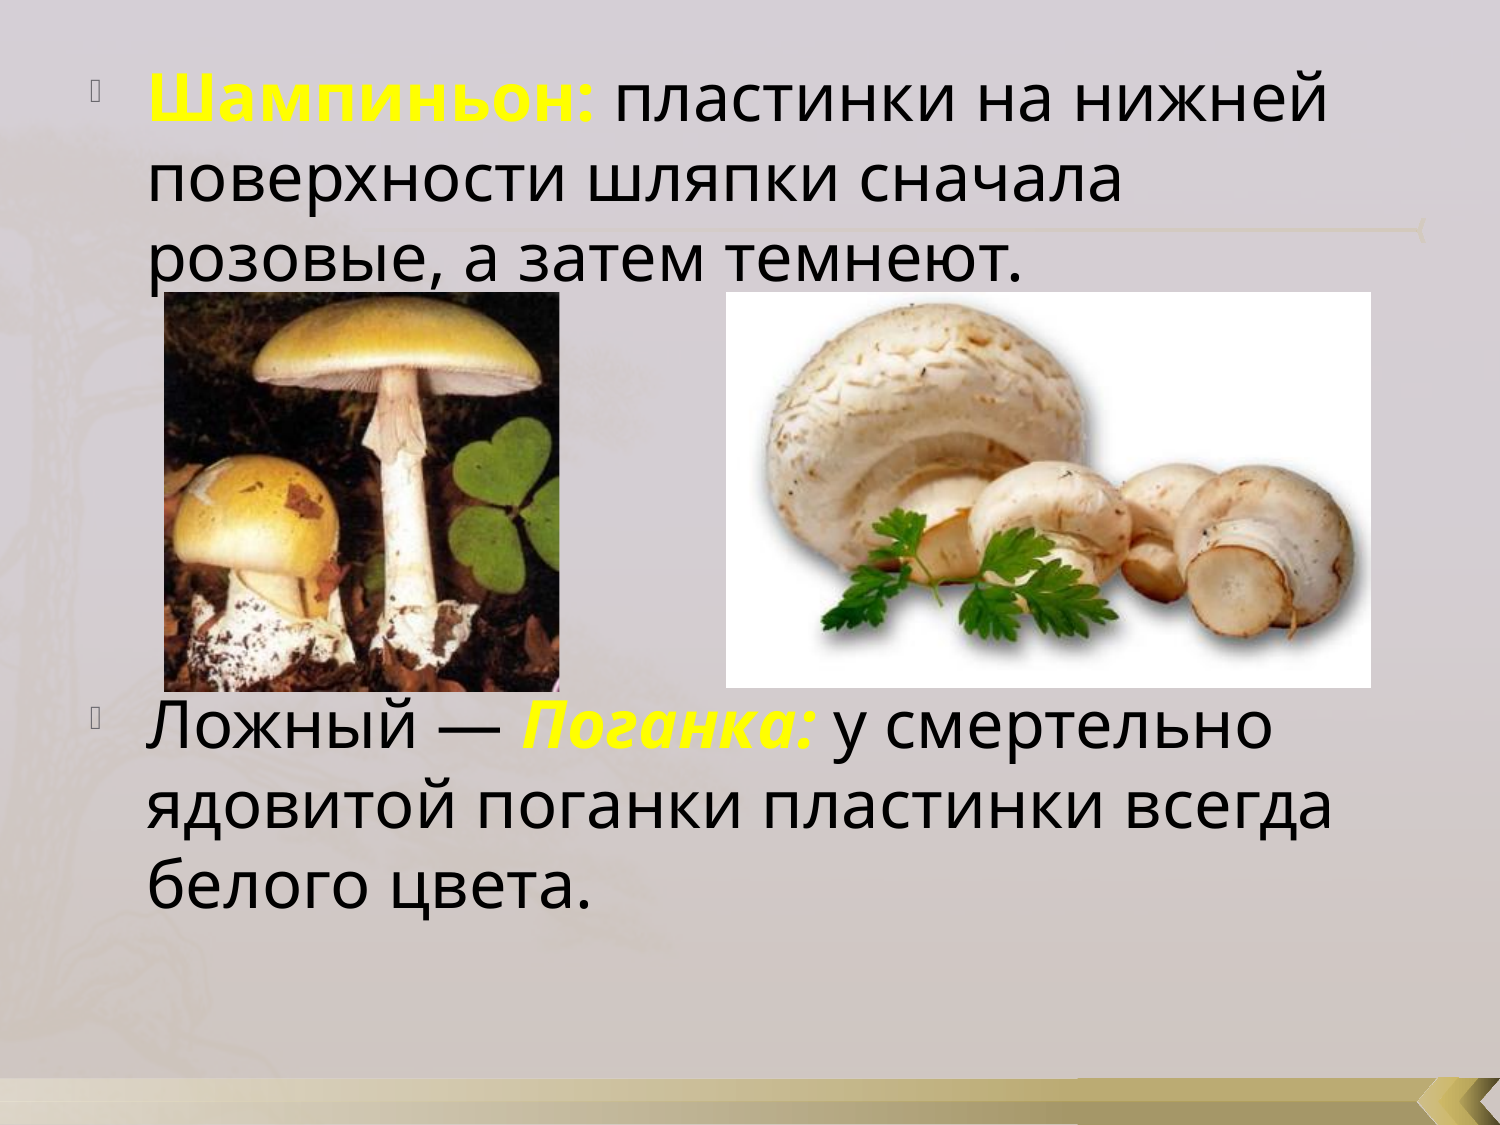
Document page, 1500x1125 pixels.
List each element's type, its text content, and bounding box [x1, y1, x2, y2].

picture [726, 292, 1372, 689]
picture [163, 292, 560, 692]
list Шампиньон: пластинки на нижней поверхности шляпки сначала розовые, а затем темнеют. Ложный — Поганка: у смертельно ядовитой поганки пластинки всегда белого цвета. [75, 46, 1425, 1005]
